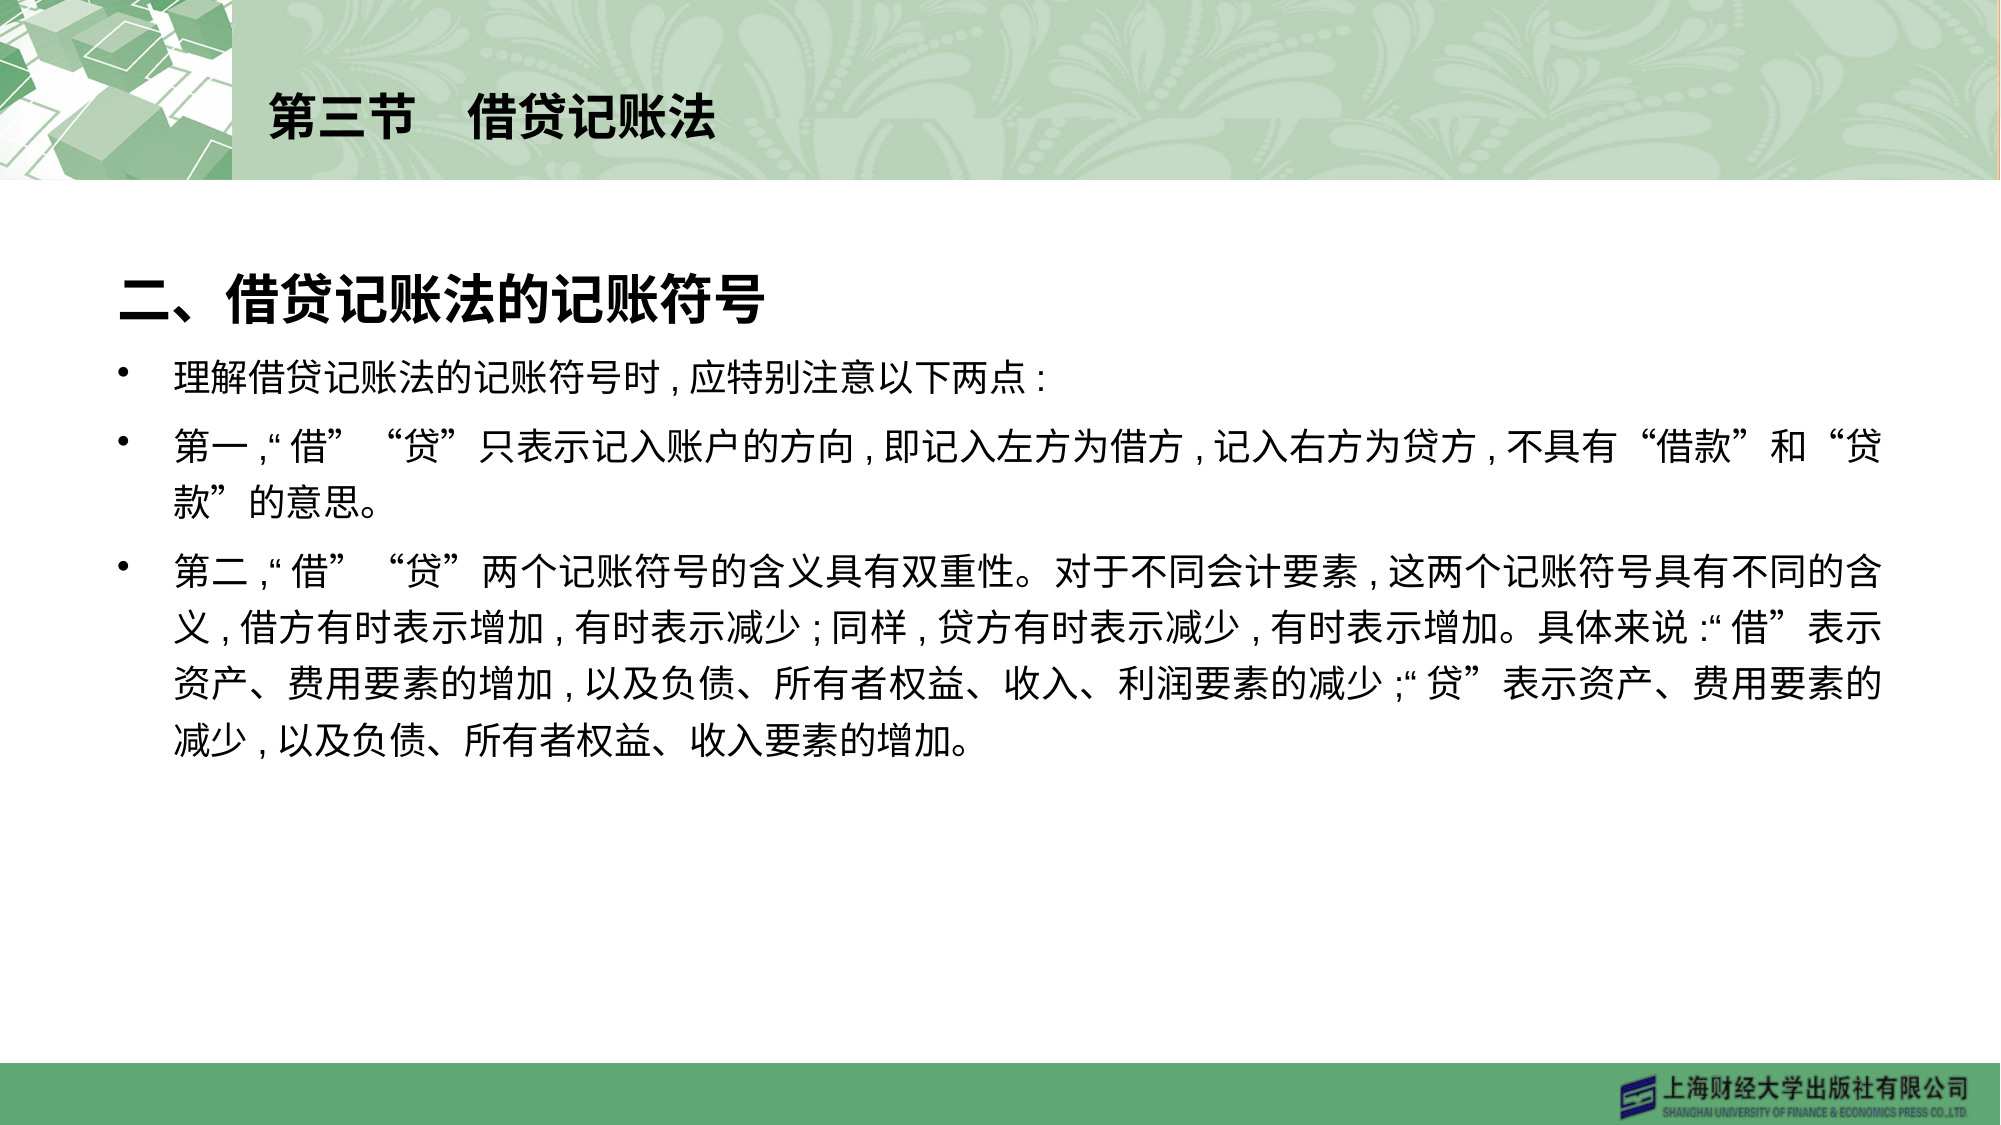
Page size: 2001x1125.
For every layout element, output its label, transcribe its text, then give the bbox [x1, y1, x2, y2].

list 二、借贷记账法的记账符号 理解借贷记账法的记账符号时,应特别注意以下两点: 第一,“借”“贷”只表示记入账户的方向,即记入左方为借方,记入右方为贷方,不具有“借款”和“贷款”的意思。 第二,“借”“贷”两个记账符号的含义具有双重性。对于不同会计要素,这两个记账符号具有不同的含义,借方有时表示增加,有时表示减少;同样,贷方有时表示减少,有时表示增加。具体来说:“借”表示资产、费用要素的增加,以及负债、所有者权益、收入、利润要素的减少;“贷”表示资产、费用要素的减少,以及负债、所有者权益、收入要素的增加。 [102, 241, 1898, 1065]
picture [0, 0, 2001, 1125]
title 第三节 借贷记账法 [252, 64, 1609, 168]
